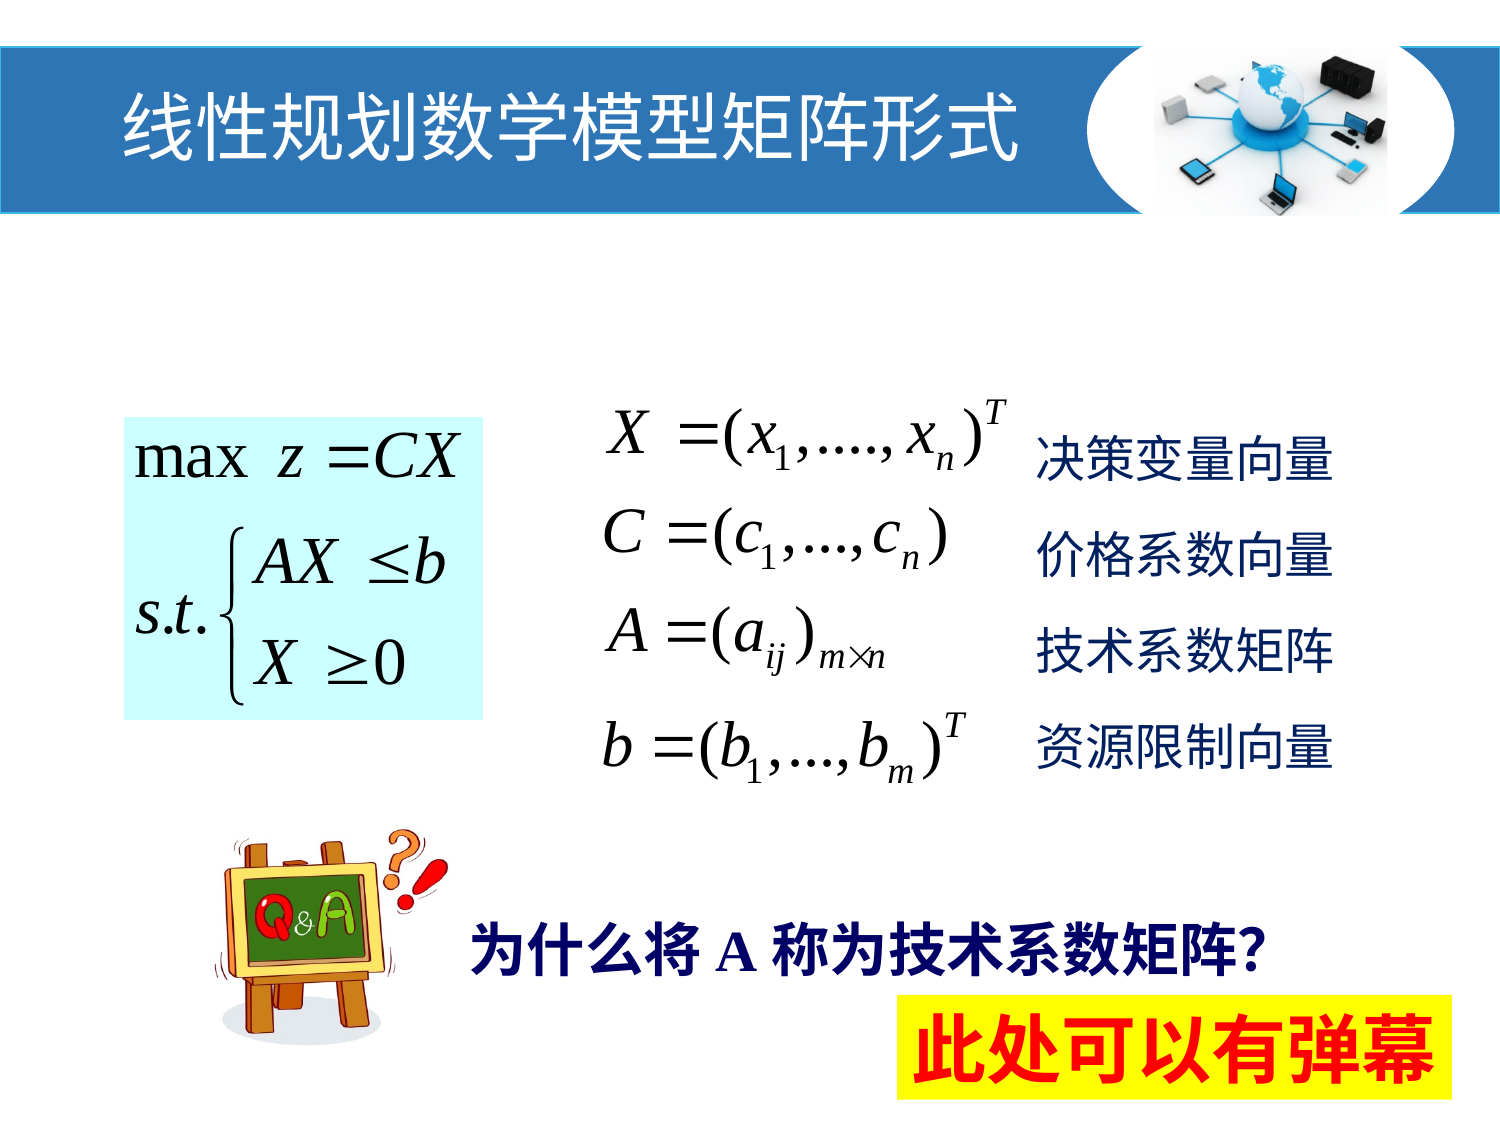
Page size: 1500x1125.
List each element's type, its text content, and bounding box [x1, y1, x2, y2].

picture [1154, 46, 1388, 216]
text_box 此处可以有弹幕 [897, 994, 1452, 1100]
picture [184, 790, 458, 1064]
text_box 为什么将A称为技术系数矩阵？ [458, 905, 1394, 991]
text_box 决策变量向量 价格系数向量 技术系数矩阵 资源限制向量 [1020, 384, 1488, 813]
title 线性规划数学模型矩阵形式 [105, 50, 1060, 214]
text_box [123, 416, 484, 721]
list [593, 384, 1021, 795]
